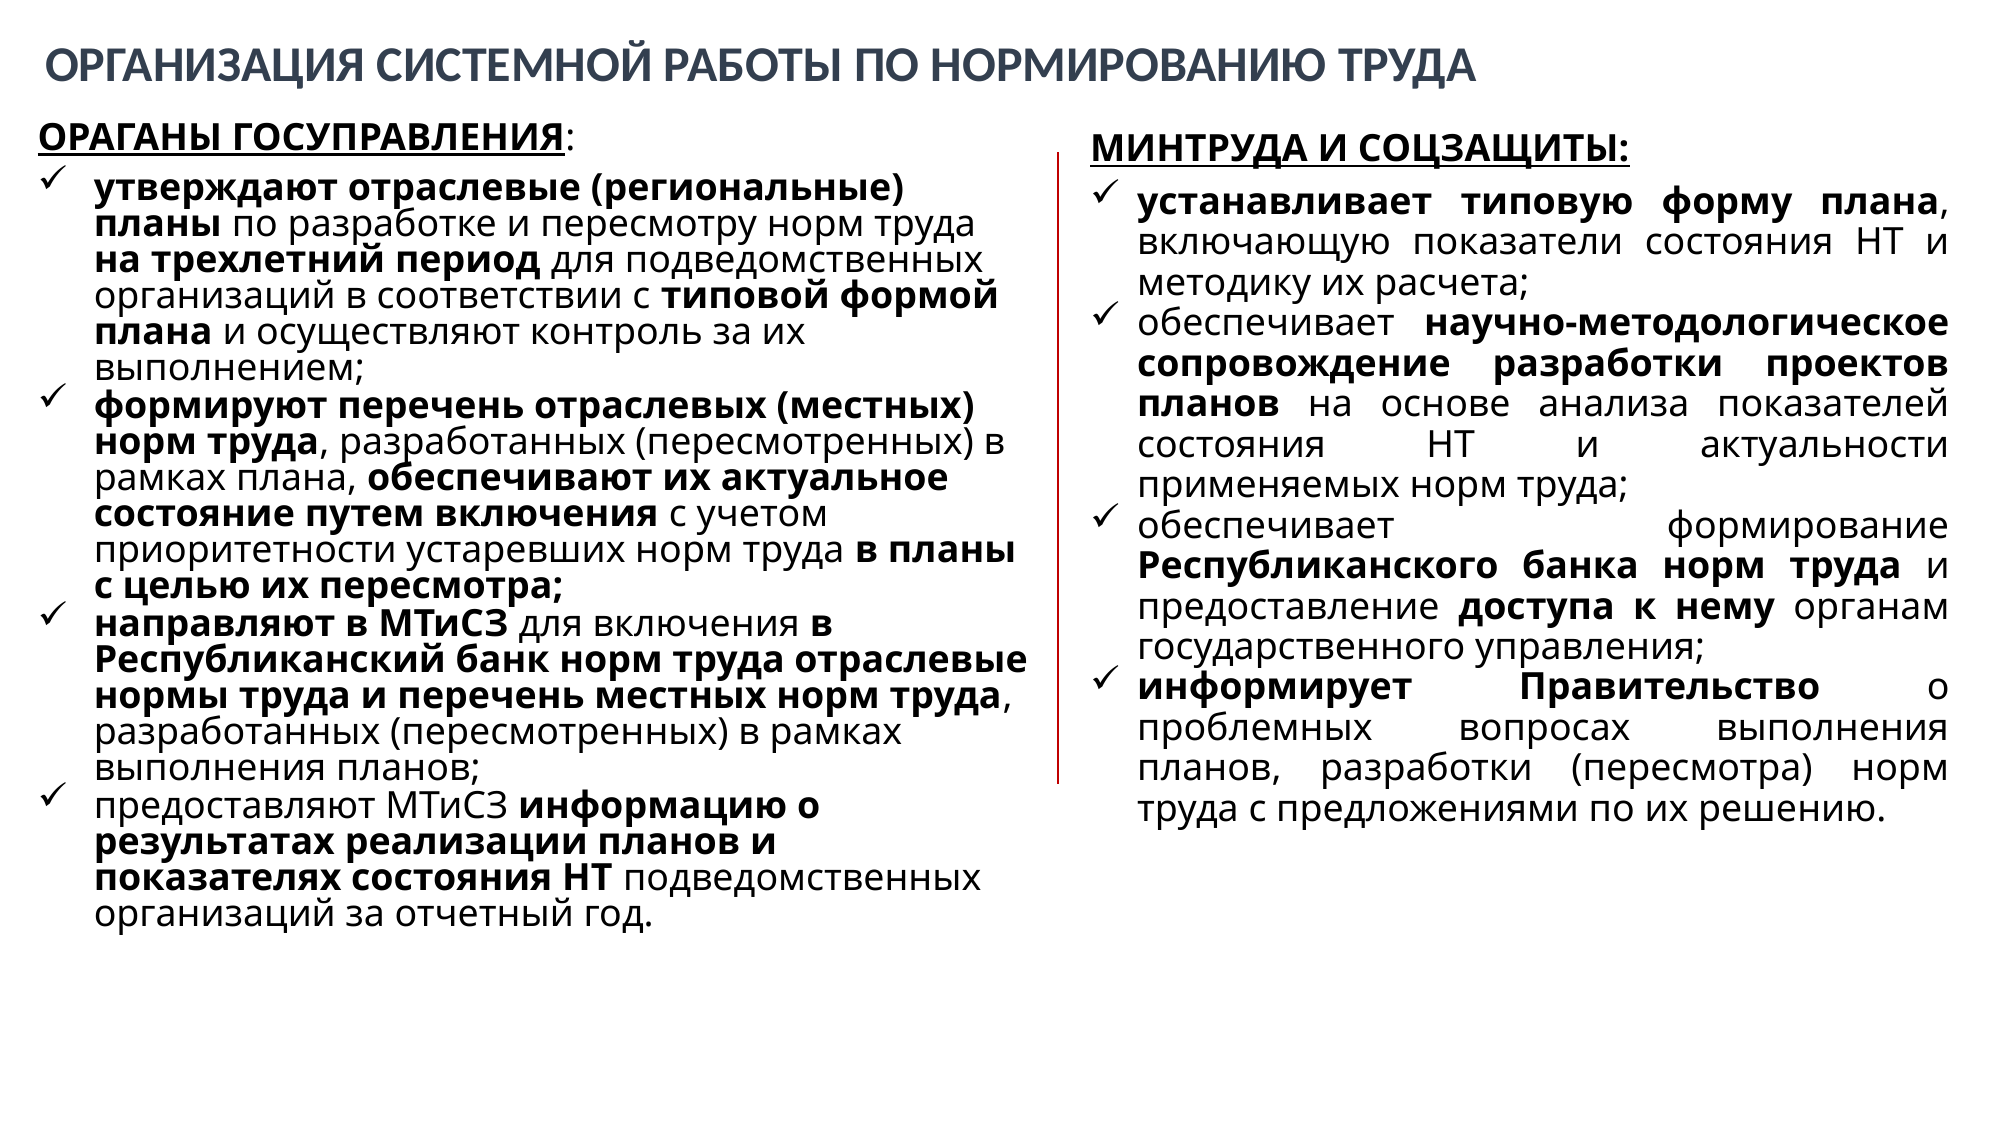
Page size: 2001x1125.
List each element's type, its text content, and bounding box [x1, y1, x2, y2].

text_box МИНТРУДА И СОЦЗАЩИТЫ: устанавливает типовую форму плана, включающую показатели состояния НТ и методику их расчета; обеспечивает научно-методологическое сопровождение разработки проектов планов на основе анализа показателей состояния НТ и актуальности применяемых норм труда; обеспечивает формирование Республиканского банка норм труда и предоставление доступа к нему органам государственного управления; информирует Правительство о проблемных вопросах выполнения планов, разработки (пересмотра) норм труда с предложениями по их решению. [1075, 121, 1965, 837]
text_box ОРАГАНЫ ГОСУПРАВЛЕНИЯ: утверждают отраслевые (региональные) планы по разработке и пересмотру норм труда на трехлетний период для подведомственных организаций в соответствии с типовой формой плана и осуществляют контроль за их выполнением; формируют перечень отраслевых (местных) норм труда, разработанных (пересмотренных) в рамках плана, обеспечивают их актуальное состояние путем включения с учетом приоритетности устаревших норм труда в планы с целью их пересмотра; направляют в МТиСЗ для включения в Республиканский банк норм труда отраслевые нормы труда и перечень местных норм труда, разработанных (пересмотренных) в рамках выполнения планов; предоставляют МТиСЗ информацию о результатах реализации планов и показателях состояния НТ подведомственных организаций за отчетный год. [22, 113, 1048, 941]
text_box организация системной работы по нормированию труда [30, 24, 1504, 100]
